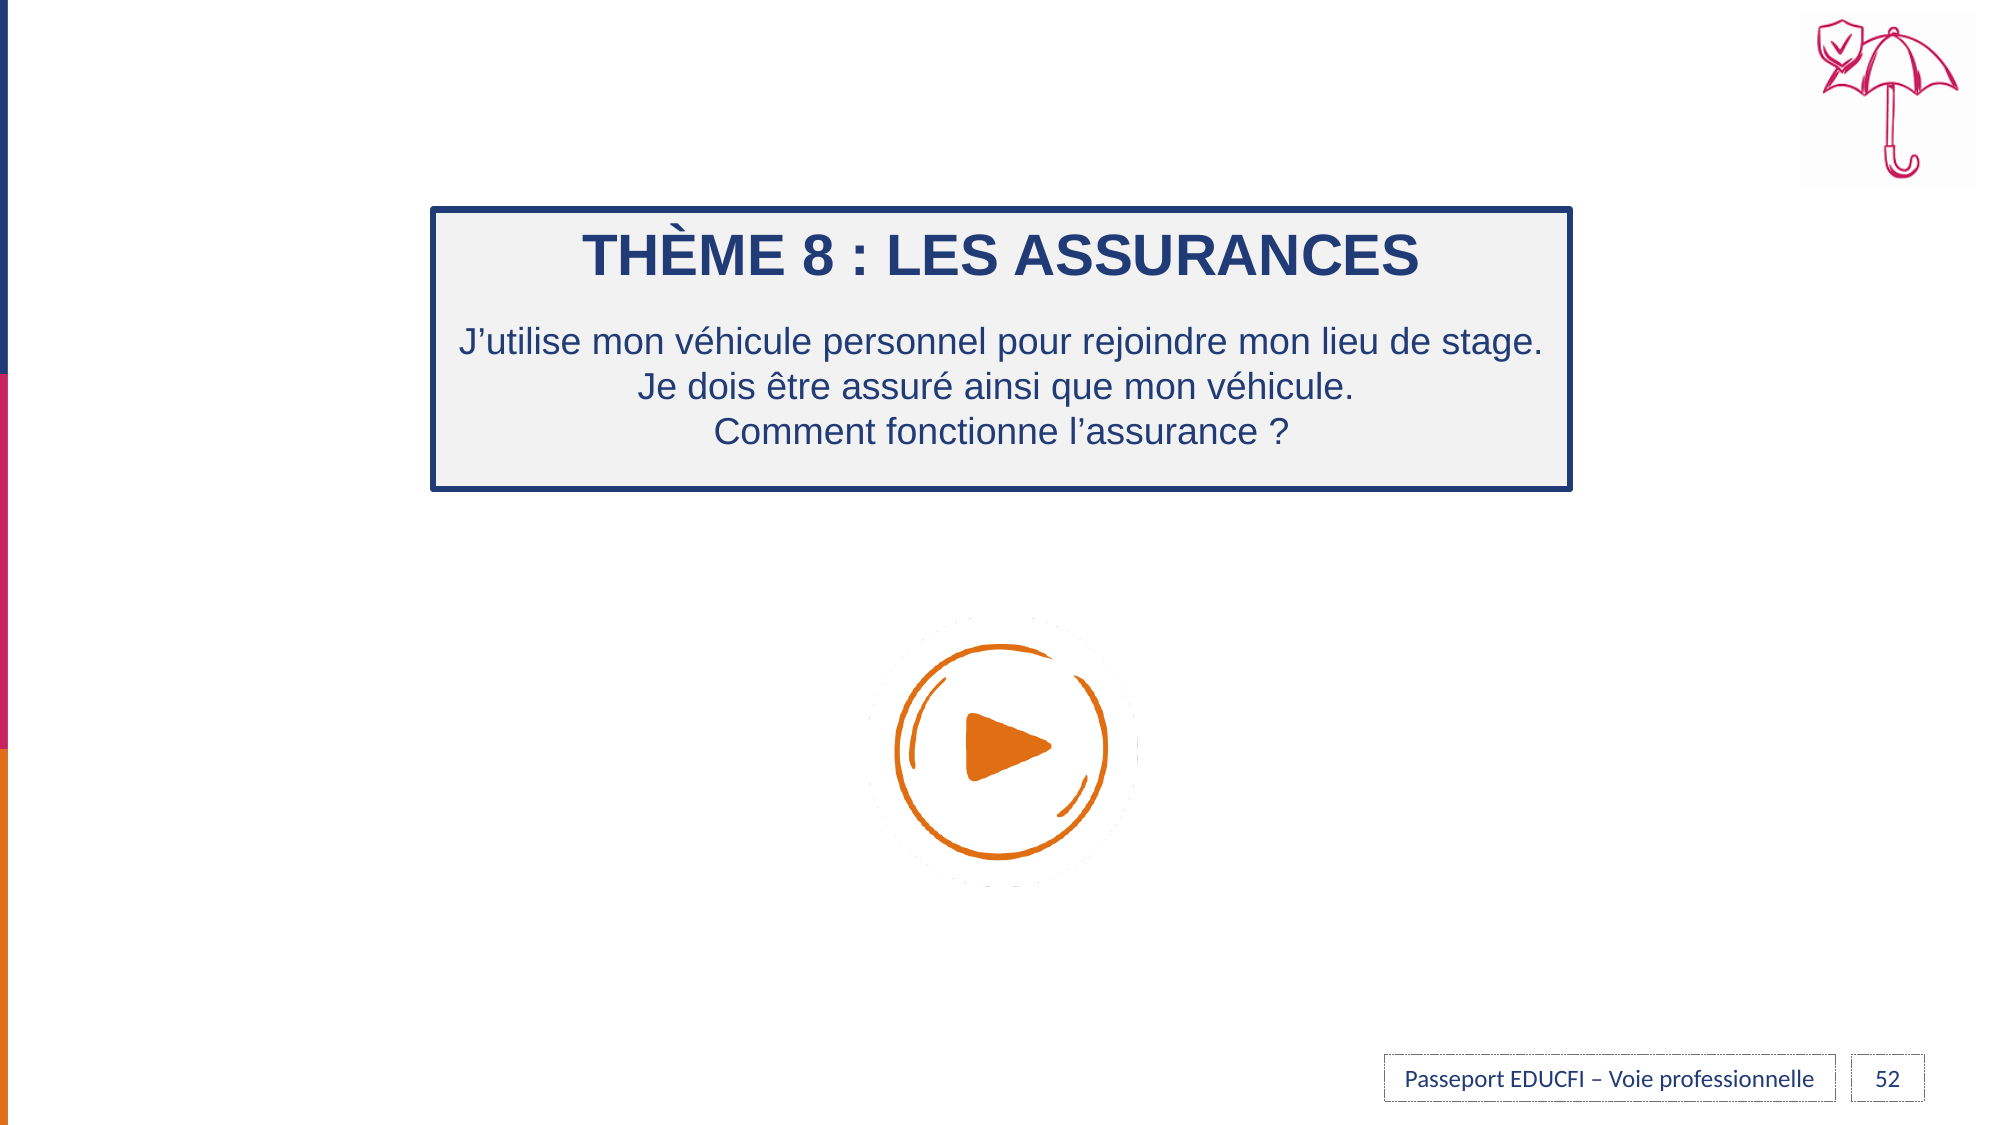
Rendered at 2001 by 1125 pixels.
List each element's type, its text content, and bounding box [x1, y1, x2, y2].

slide_number 52 [1851, 1054, 1925, 1102]
text_box THÈME 8 : LES ASSURANCES J’utilise mon véhicule personnel pour rejoindre mon lieu de stage. Je dois être assuré ainsi que mon véhicule. Comment fonctionne l’assurance ? [432, 209, 1571, 490]
picture [865, 614, 1138, 887]
picture [0, 0, 8, 1125]
footer Passeport EDUCFI – Voie professionnelle [1384, 1054, 1836, 1102]
picture [1800, 11, 1976, 188]
